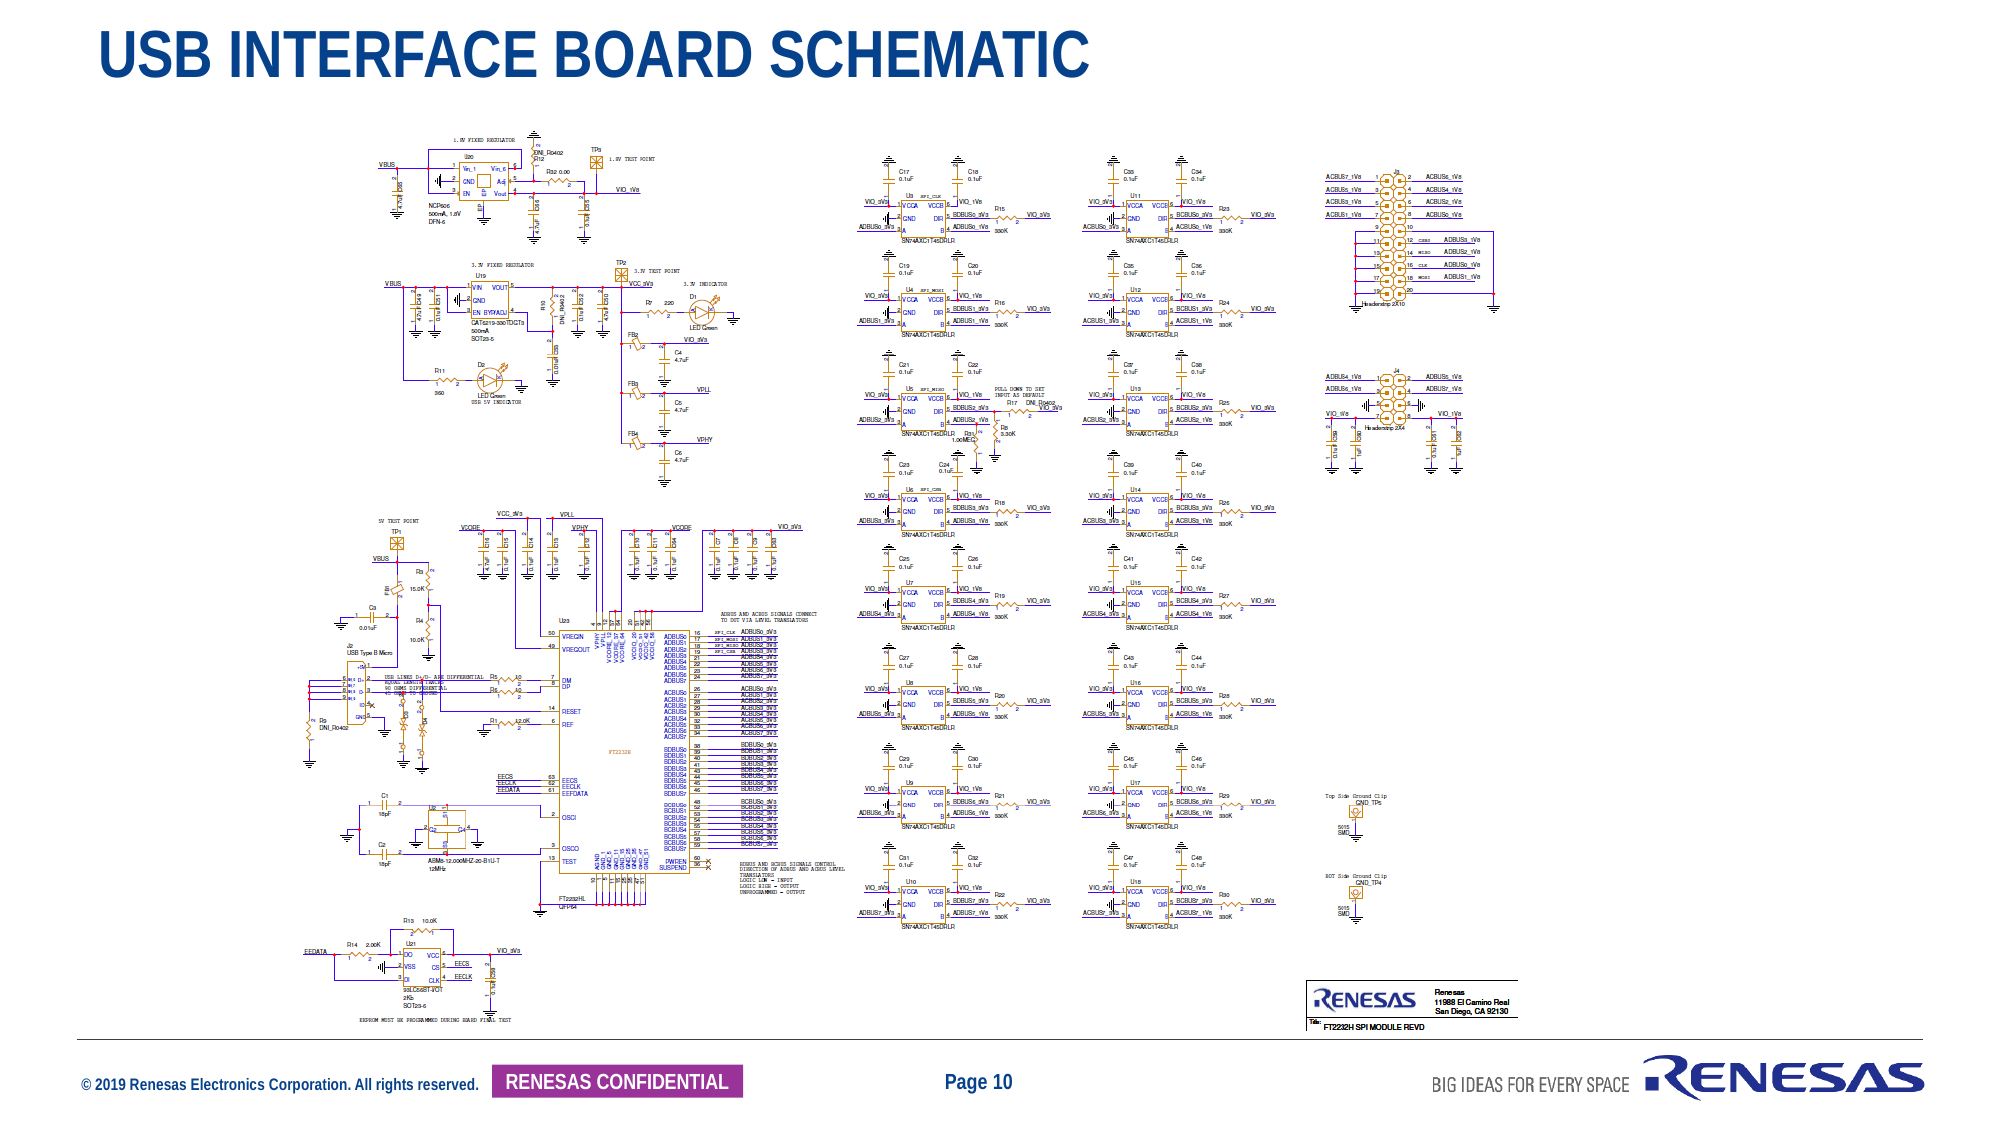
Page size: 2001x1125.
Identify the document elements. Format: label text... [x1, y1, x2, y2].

picture [1425, 1049, 1933, 1106]
title USB Interface board schematic [98, 16, 1575, 92]
slide_number Page 10 [944, 1067, 1056, 1095]
picture [289, 129, 1518, 1031]
